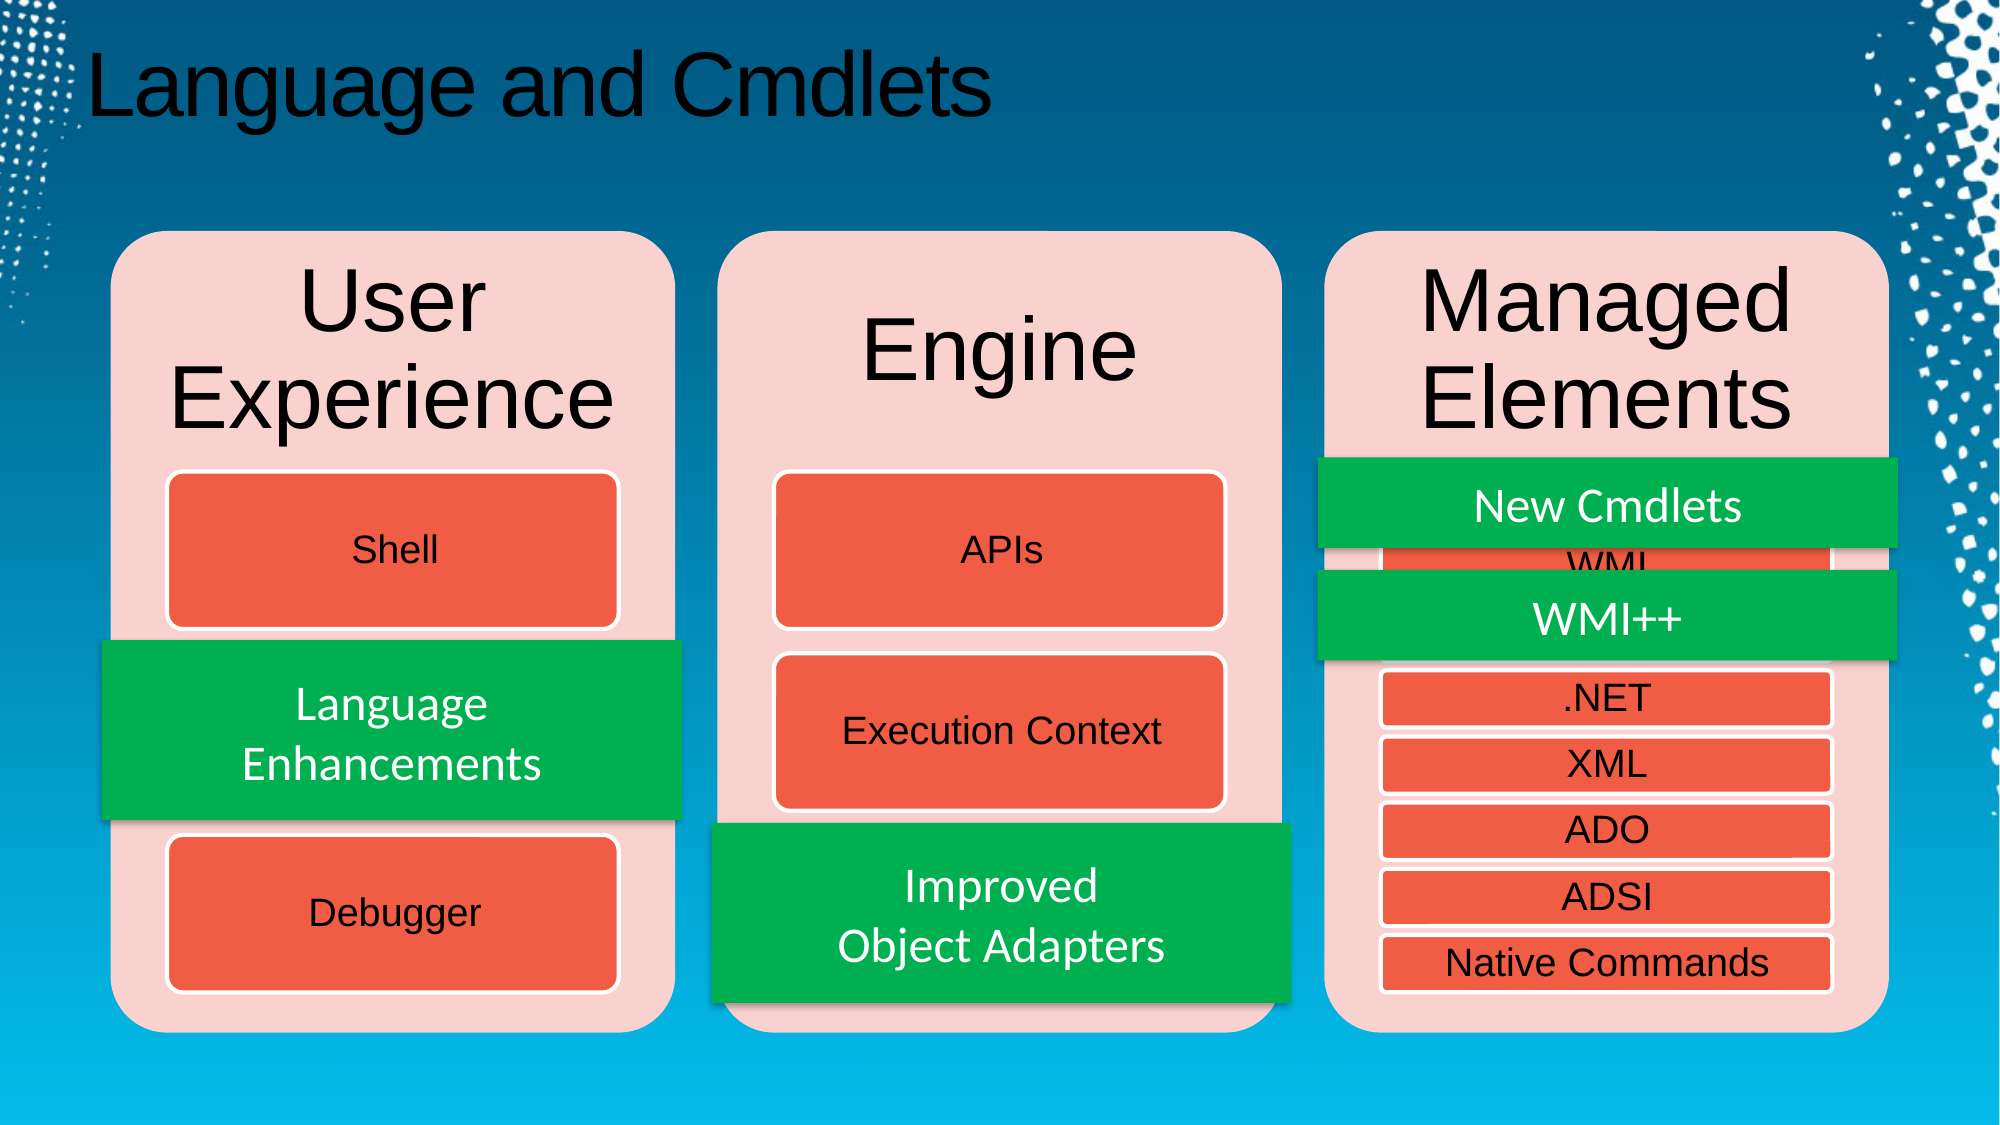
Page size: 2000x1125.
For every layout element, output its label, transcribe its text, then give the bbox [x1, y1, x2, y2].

picture [1988, 691, 2000, 709]
picture [1990, 492, 2000, 505]
picture [1992, 438, 2000, 448]
title Language and Cmdlets [85, 37, 1914, 138]
picture [1955, 246, 1965, 256]
picture [45, 16, 55, 24]
picture [1922, 200, 1934, 207]
picture [11, 55, 21, 64]
picture [1994, 382, 2000, 391]
picture [1973, 368, 1982, 380]
picture [1938, 122, 1950, 133]
picture [1935, 431, 1946, 449]
picture [1942, 465, 1958, 483]
picture [1948, 413, 1958, 424]
picture [18, 0, 29, 6]
picture [1919, 367, 1930, 378]
picture [1950, 359, 1960, 366]
picture [1935, 0, 2000, 306]
picture [24, 72, 32, 79]
picture [16, 22, 23, 34]
picture [18, 13, 26, 19]
picture [34, 101, 43, 111]
picture [28, 42, 36, 53]
picture [38, 74, 47, 80]
picture [1941, 324, 1952, 332]
picture [1942, 269, 1953, 276]
picture [1991, 747, 2000, 765]
picture [1928, 399, 1939, 415]
picture [1963, 278, 1976, 291]
picture [1952, 502, 1967, 516]
picture [1935, 379, 1948, 391]
picture [1915, 109, 1924, 119]
picture [1960, 392, 1970, 403]
picture [1914, 164, 1923, 177]
picture [55, 62, 62, 69]
picture [1968, 481, 1978, 492]
picture [43, 42, 49, 53]
picture [1955, 557, 1965, 573]
picture [3, 10, 11, 18]
picture [1911, 223, 1918, 230]
picture [1929, 27, 1945, 45]
picture [1946, 525, 1956, 533]
picture [1914, 308, 1929, 326]
picture [1988, 547, 2000, 561]
picture [1926, 344, 1939, 358]
picture [1978, 517, 1987, 527]
picture [1993, 321, 2000, 339]
picture [1974, 683, 1985, 694]
picture [1953, 301, 1962, 312]
picture [1963, 589, 1976, 607]
picture [41, 59, 48, 67]
picture [1921, 0, 1934, 8]
picture [1980, 460, 1987, 469]
picture [1946, 155, 1961, 167]
picture [33, 116, 40, 124]
picture [1932, 235, 1943, 241]
picture [1900, 240, 1912, 254]
picture [0, 24, 9, 33]
picture [9, 84, 15, 91]
picture [31, 131, 37, 138]
picture [10, 69, 17, 78]
picture [56, 47, 64, 55]
picture [1963, 335, 1972, 344]
picture [1889, 152, 1901, 166]
picture [0, 40, 9, 45]
picture [1972, 312, 1985, 322]
picture [30, 14, 40, 23]
picture [1984, 349, 1992, 357]
picture [1970, 426, 1980, 436]
picture [1969, 625, 1985, 642]
picture [1972, 570, 1986, 583]
picture [1892, 212, 1902, 216]
picture [1925, 87, 1941, 99]
picture [1982, 714, 1993, 729]
picture [1995, 582, 2000, 595]
picture [1930, 291, 1941, 297]
picture [29, 27, 38, 38]
picture [1979, 657, 1995, 676]
picture [1925, 141, 1935, 155]
picture [1898, 188, 1912, 198]
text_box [110, 230, 1890, 1033]
picture [1920, 257, 1932, 264]
picture [17, 129, 23, 136]
picture [1909, 274, 1920, 291]
picture [13, 41, 25, 49]
picture [1935, 177, 1945, 189]
picture [1983, 404, 1992, 414]
picture [26, 57, 34, 68]
picture [47, 0, 57, 10]
picture [54, 76, 60, 83]
picture [1945, 213, 1955, 220]
picture [1981, 604, 2000, 620]
picture [33, 88, 42, 97]
picture [6, 97, 12, 105]
picture [58, 32, 66, 41]
picture [1958, 445, 1968, 460]
picture [33, 0, 42, 10]
picture [42, 31, 53, 39]
picture [0, 155, 5, 163]
picture [1957, 187, 1971, 200]
picture [16, 143, 21, 151]
picture [1991, 637, 2000, 652]
picture [1963, 535, 1977, 550]
